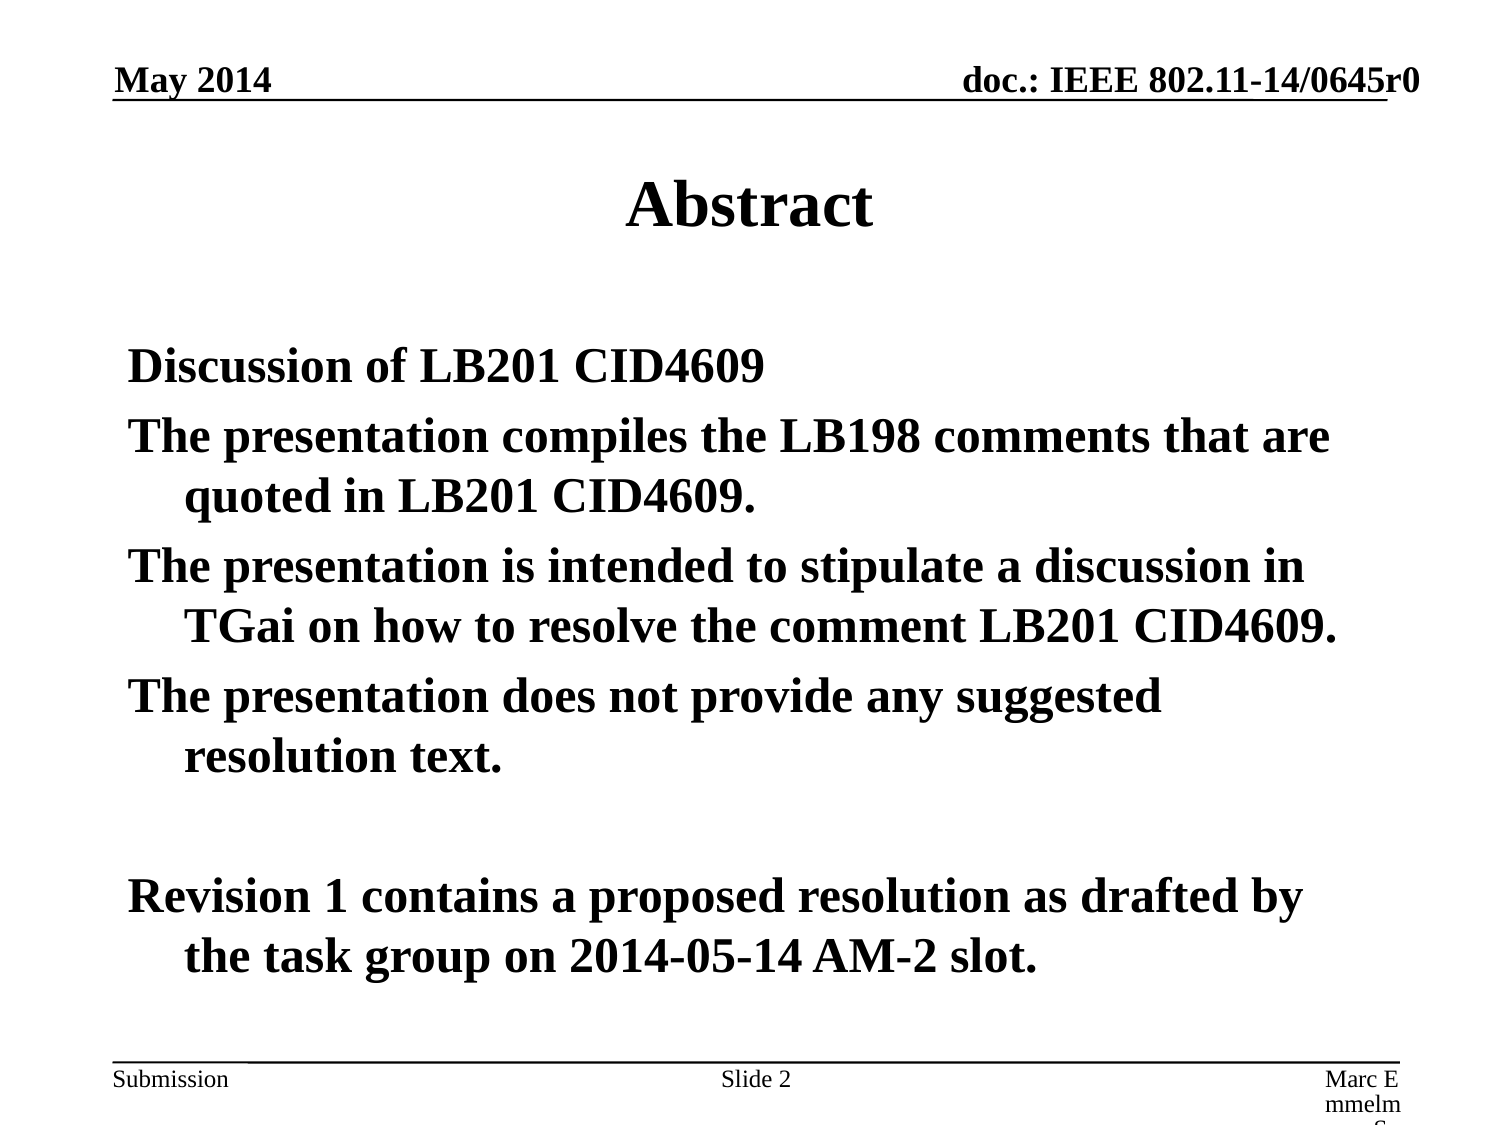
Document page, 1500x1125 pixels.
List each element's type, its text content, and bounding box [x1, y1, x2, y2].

title Abstract [112, 112, 1388, 288]
list Discussion of LB201 CID4609 The presentation compiles the LB198 comments that are quoted in LB201 CID4609. The presentation is intended to stipulate a discussion in TGai on how to resolve the comment LB201 CID4609. The presentation does not provide any suggested resolution text. Revision 1 contains a proposed resolution as drafted by the task group on 2014-05-14 AM-2 slot. [112, 324, 1388, 1001]
footer Marc Emmelmann, Self [1324, 1061, 1402, 1093]
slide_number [114, 54, 290, 101]
slide_number Slide 2 [712, 1061, 800, 1093]
